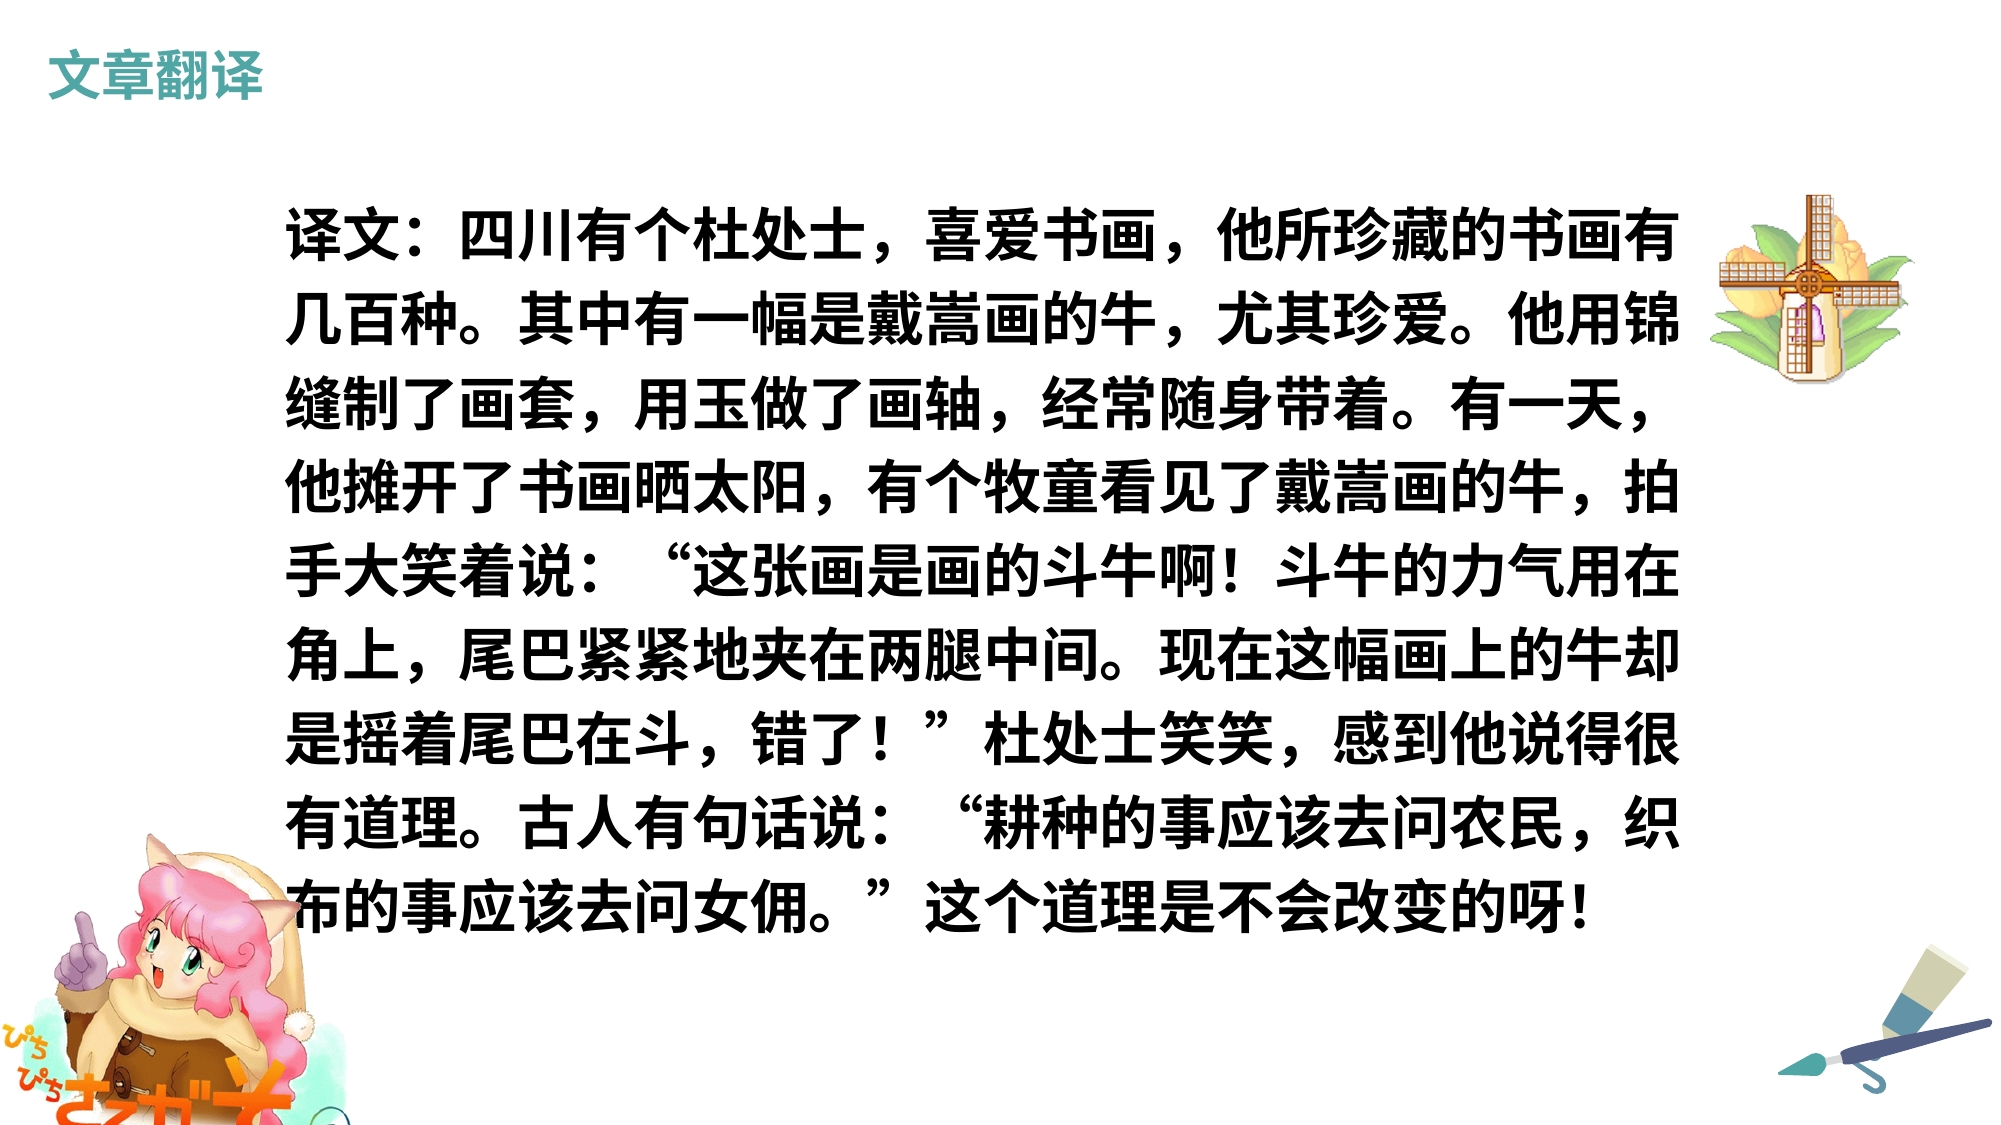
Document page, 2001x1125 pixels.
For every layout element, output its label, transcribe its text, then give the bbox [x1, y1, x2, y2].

text_box 译文：四川有个杜处士，喜爱书画，他所珍藏的书画有几百种。其中有一幅是戴嵩画的牛，尤其珍爱。他用锦缝制了画套，用玉做了画轴，经常随身带着。有一天，他摊开了书画晒太阳，有个牧童看见了戴嵩画的牛，拍手大笑着说：“这张画是画的斗牛啊！斗牛的力气用在角上，尾巴紧紧地夹在两腿中间。现在这幅画上的牛却是摇着尾巴在斗，错了！”杜处士笑笑，感到他说得很有道理。古人有句话说：“耕种的事应该去问农民，织布的事应该去问女佣。”这个道理是不会改变的呀！ [269, 177, 1731, 948]
picture [1710, 187, 1915, 391]
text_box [1811, 945, 1974, 1125]
picture [0, 832, 355, 1125]
text_box 文章翻译 [32, 33, 347, 114]
